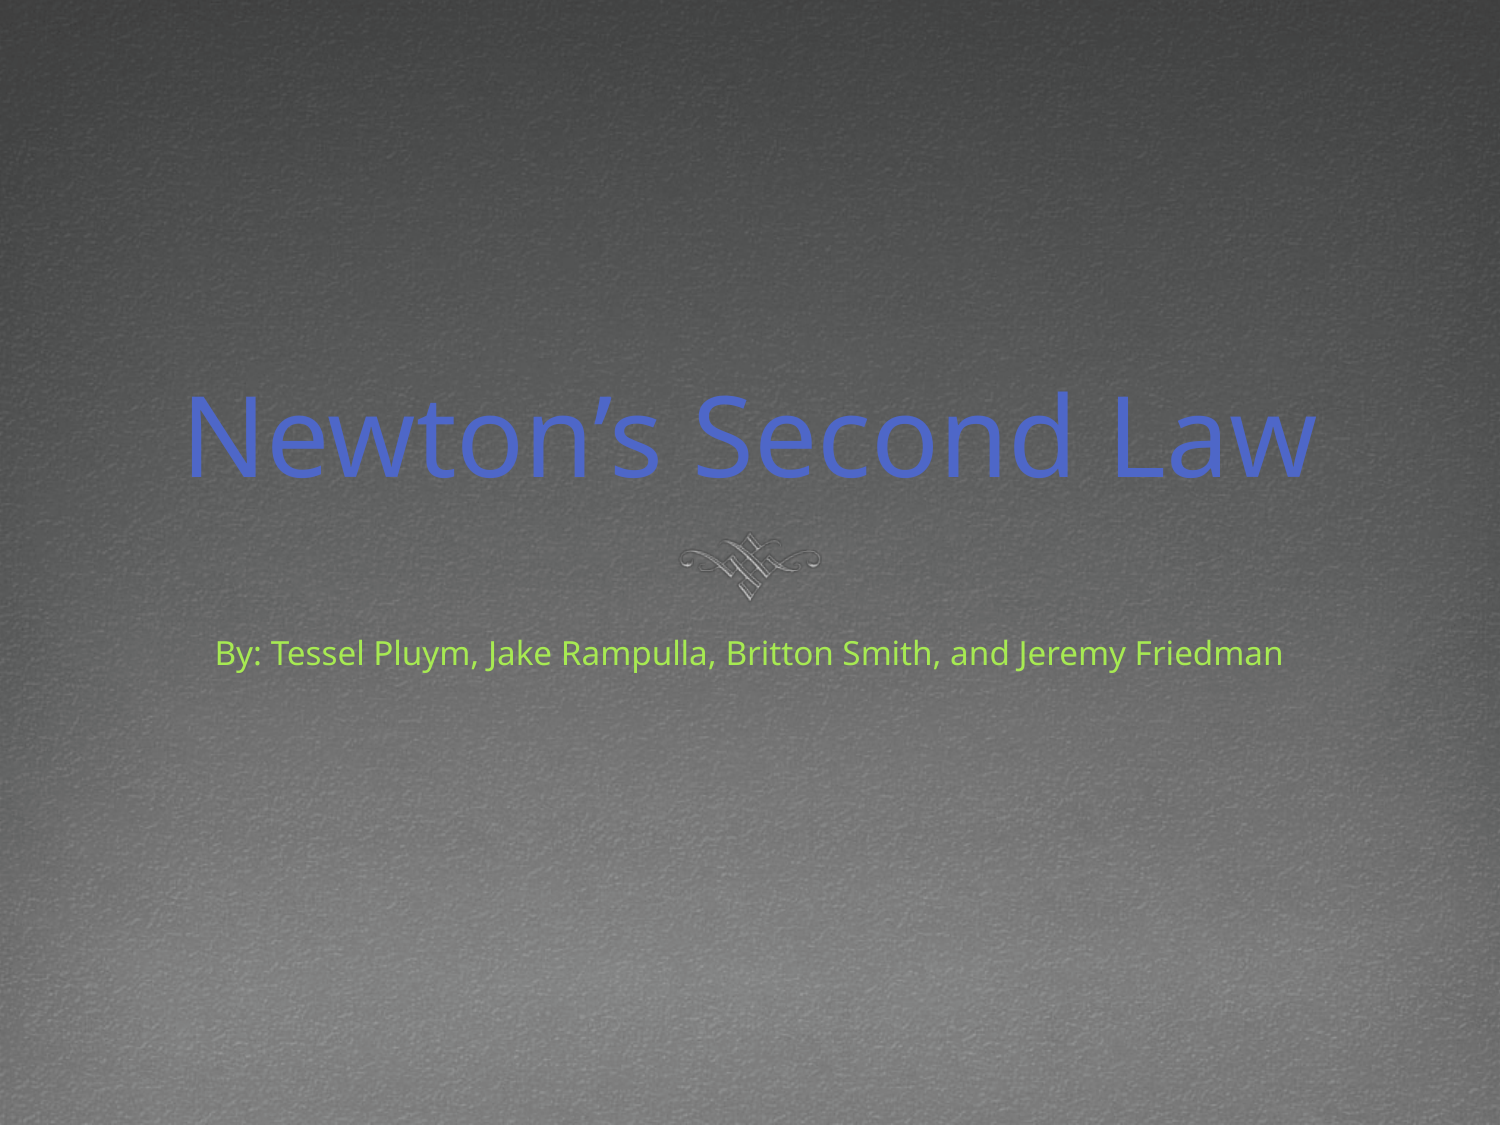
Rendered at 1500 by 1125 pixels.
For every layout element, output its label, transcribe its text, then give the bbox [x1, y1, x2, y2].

title Newton’s Second Law [112, 266, 1388, 508]
subtitle By: Tessel Pluym, Jake Rampulla, Britton Smith, and Jeremy Friedman [112, 624, 1388, 913]
picture [657, 508, 843, 624]
